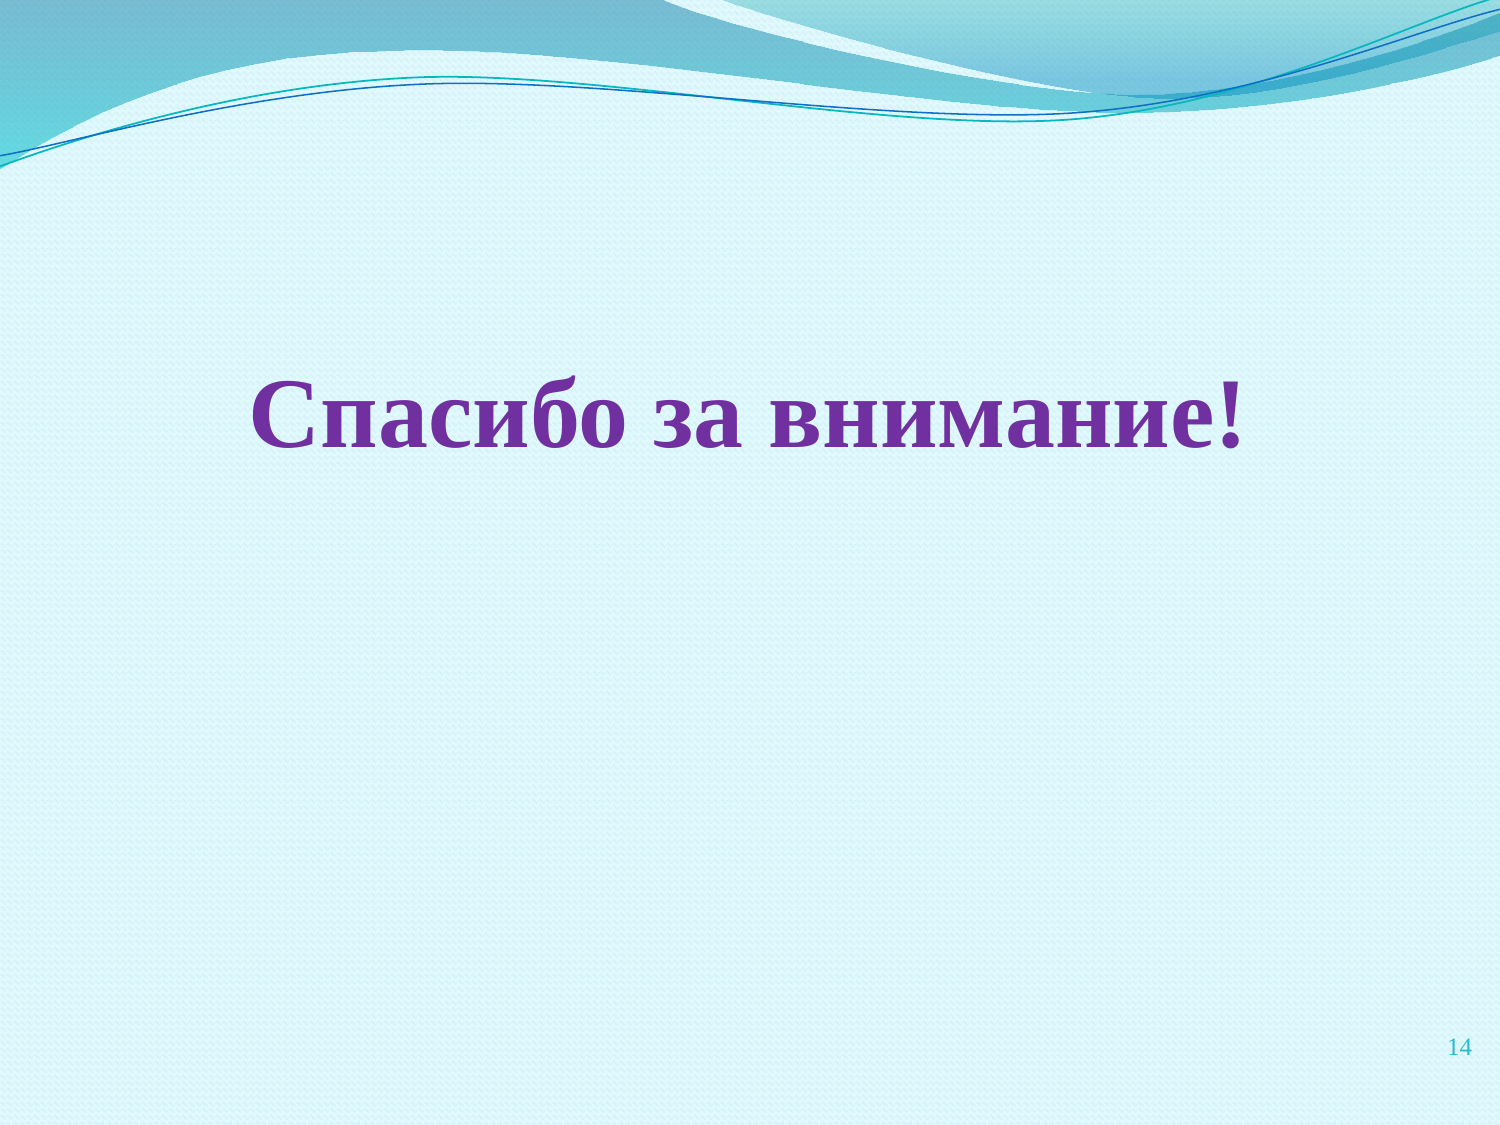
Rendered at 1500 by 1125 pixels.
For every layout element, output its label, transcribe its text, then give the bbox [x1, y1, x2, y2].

title Спасибо за внимание! [112, 243, 1388, 468]
slide_number 14 [1347, 1019, 1473, 1060]
